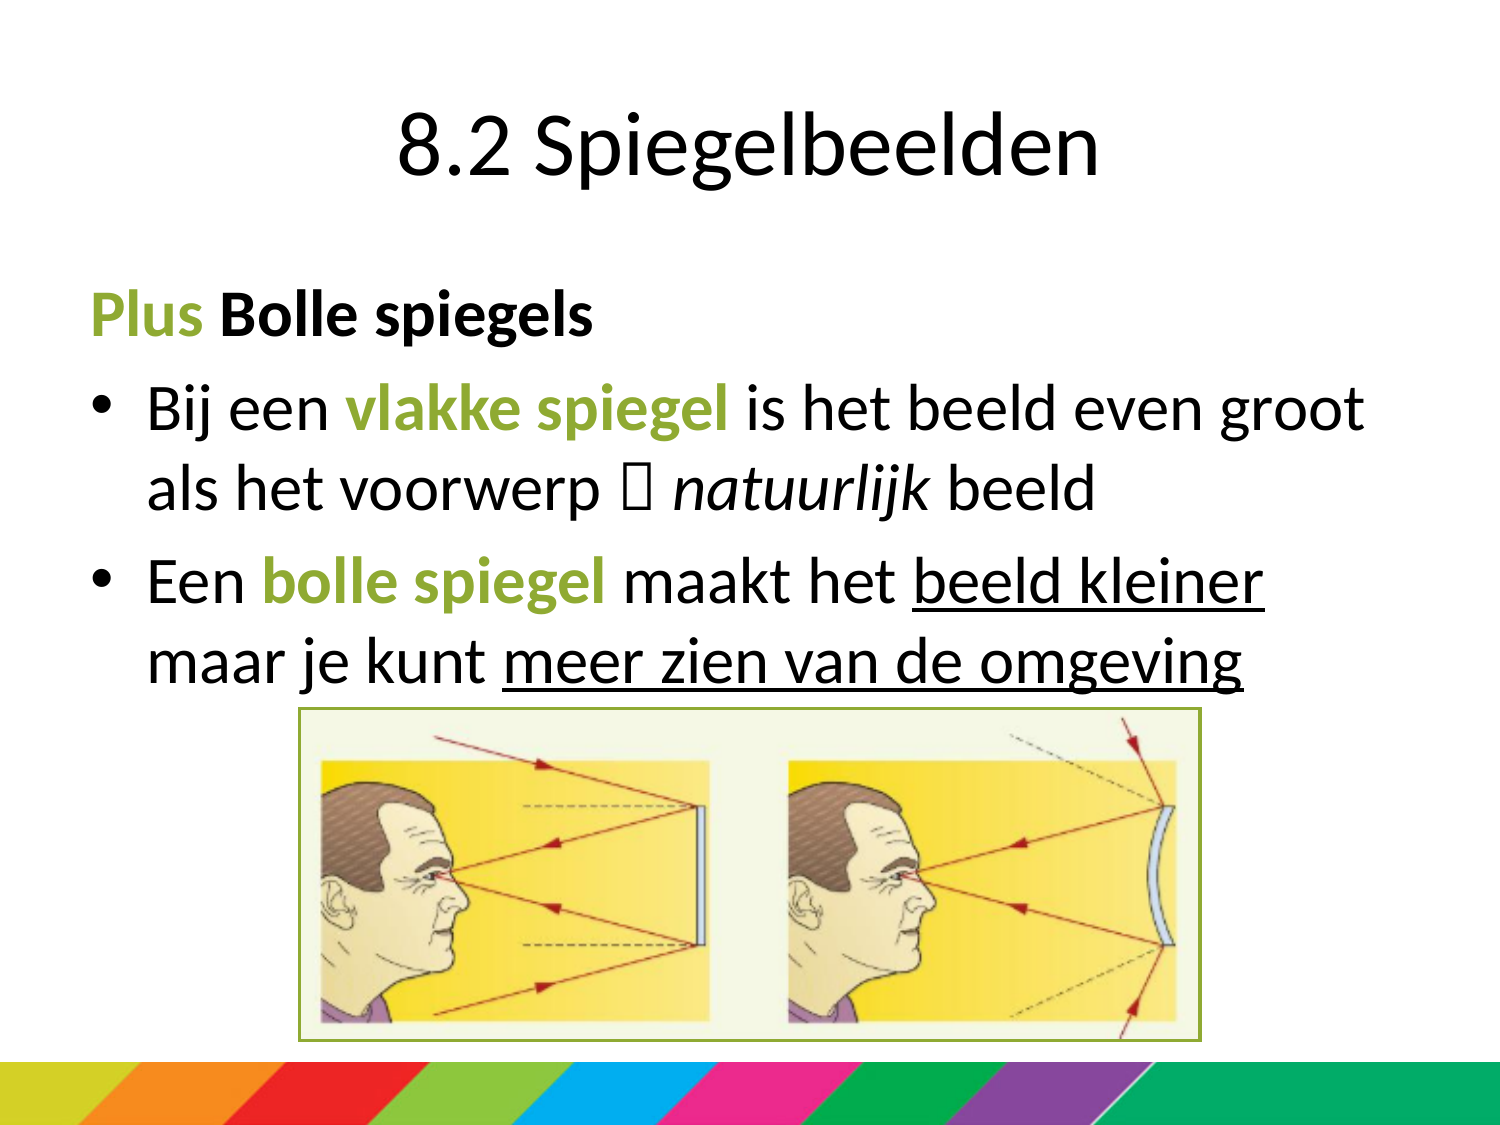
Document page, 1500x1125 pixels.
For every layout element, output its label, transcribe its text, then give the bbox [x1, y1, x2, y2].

picture [0, 1062, 574, 1125]
title 8.2 Spiegelbeelden [75, 45, 1425, 233]
list Plus Bolle spiegels Bij een vlakke spiegel is het beeld even groot als het voorwerp  natuurlijk beeld Een bolle spiegel maakt het beeld kleiner maar je kunt meer zien van de omgeving [75, 262, 1425, 1005]
picture [300, 709, 1199, 1039]
picture [656, 1062, 1500, 1125]
